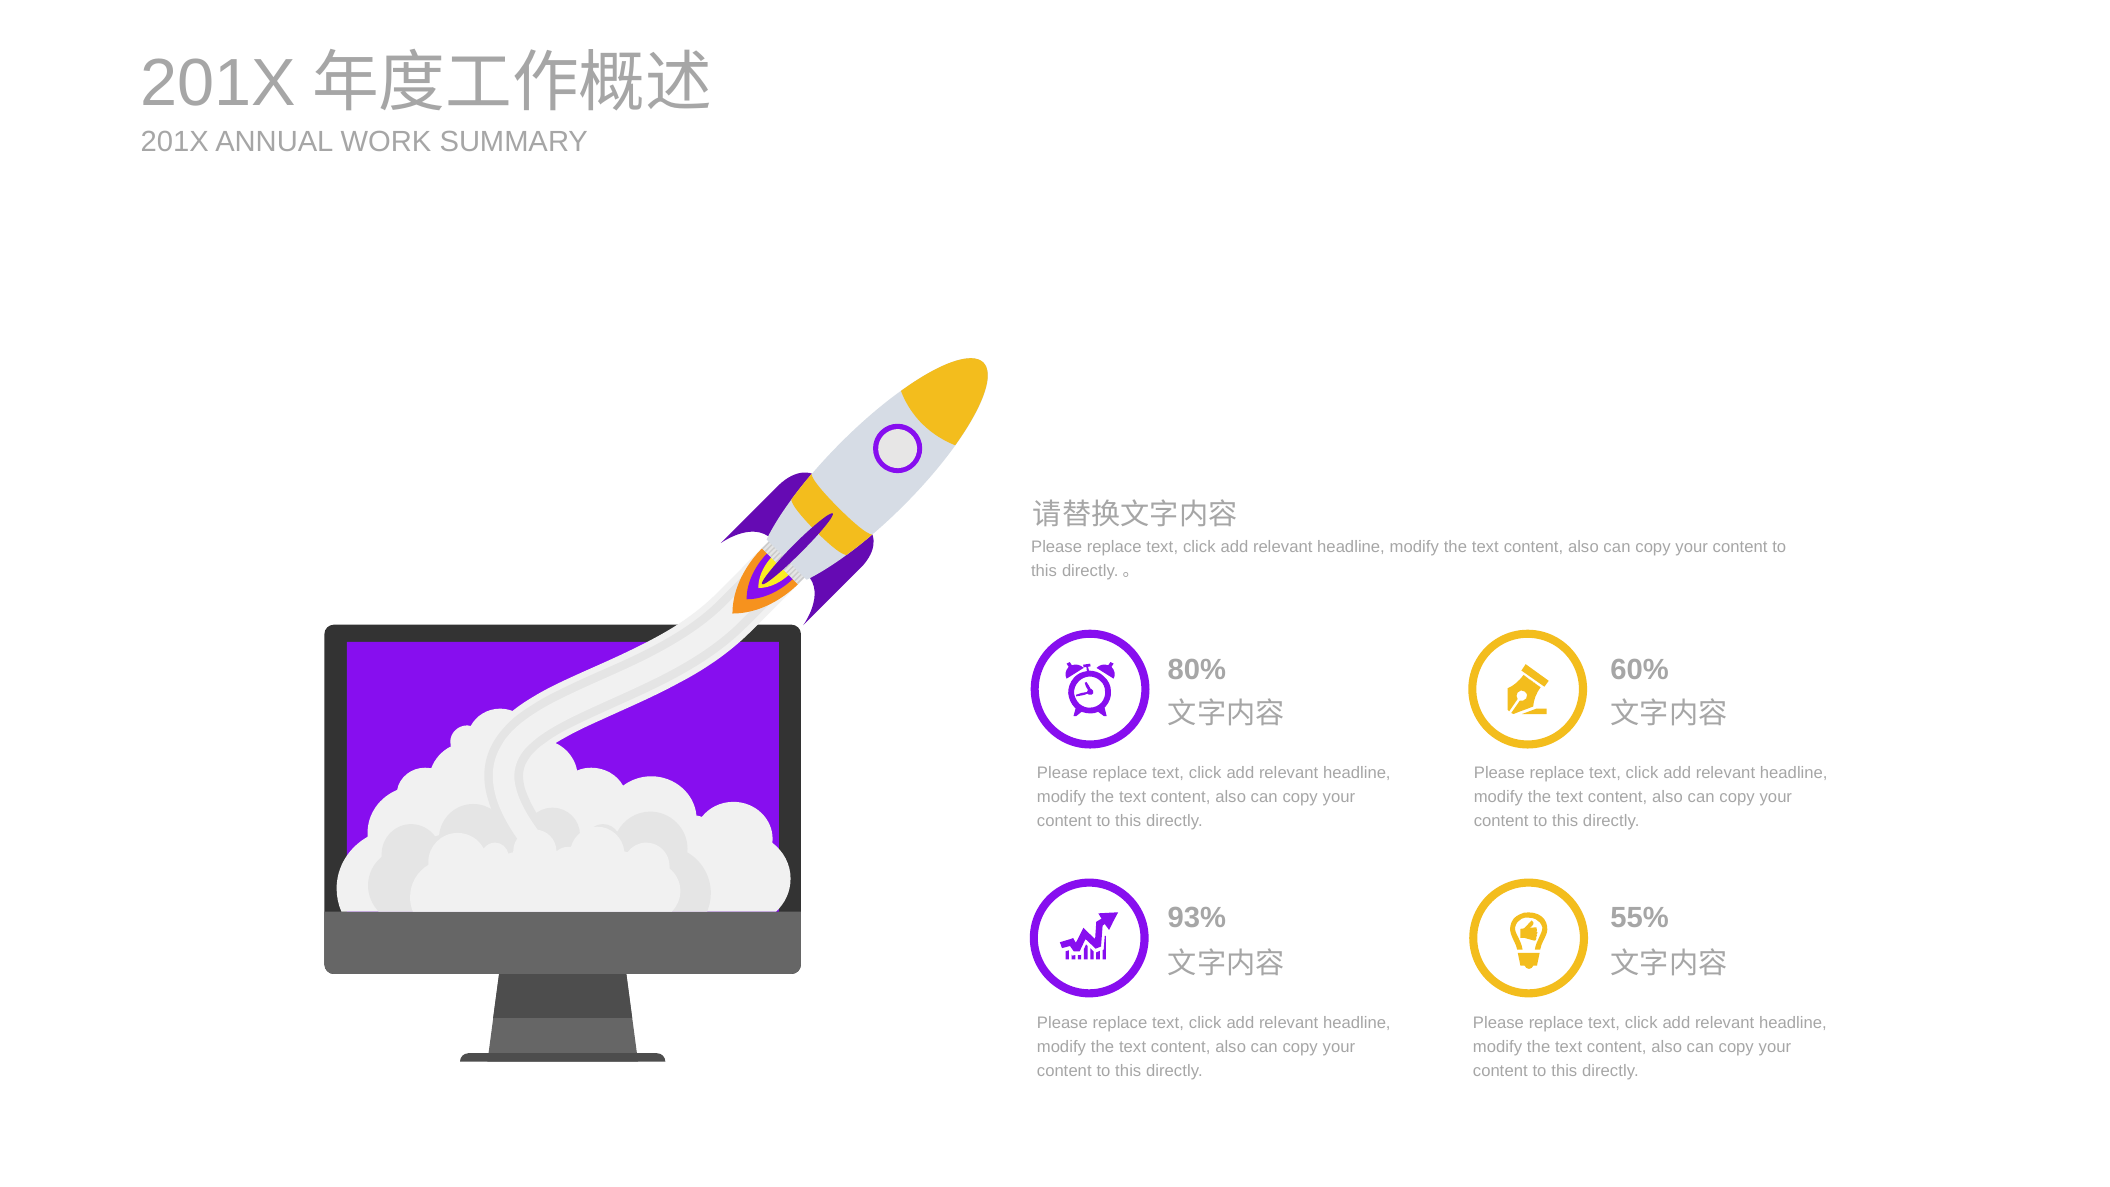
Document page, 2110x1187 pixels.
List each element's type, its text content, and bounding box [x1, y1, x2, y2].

text_box [1507, 664, 1549, 715]
text_box 60% [1595, 636, 1684, 693]
text_box [1102, 935, 1106, 960]
text_box 文字内容 [1595, 680, 1743, 737]
text_box [1467, 628, 1589, 750]
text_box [324, 345, 1001, 1062]
text_box [1096, 662, 1115, 679]
text_box 201X ANNUAL WORK SUMMARY [140, 122, 602, 158]
text_box [1059, 912, 1119, 952]
text_box [1517, 952, 1540, 969]
text_box Please replace text, click add relevant headline, modify the text content, also can copy your content to this directly.。 [1016, 524, 1825, 588]
text_box Please replace text, click add relevant headline, modify the text content, also can copy your content to this directly. [1022, 750, 1416, 837]
text_box Please replace text, click add relevant headline, modify the text content, also can copy your content to this directly. [1022, 1000, 1416, 1087]
text_box [1090, 948, 1094, 960]
text_box 201X年度工作概述 [140, 38, 789, 119]
text_box 55% [1595, 883, 1684, 941]
text_box [1065, 950, 1069, 960]
text_box Please replace text, click add relevant headline, modify the text content, also can copy your content to this directly. [1458, 1000, 1852, 1087]
text_box [1510, 912, 1548, 950]
text_box [1029, 628, 1151, 750]
text_box [1028, 877, 1150, 999]
text_box 请替换文字内容 [1018, 481, 1253, 524]
text_box 文字内容 [1153, 930, 1300, 988]
text_box [1096, 950, 1100, 960]
text_box Please replace text, click add relevant headline, modify the text content, also can copy your content to this directly. [1459, 750, 1853, 837]
text_box 文字内容 [1153, 680, 1300, 737]
text_box 文字内容 [1595, 930, 1743, 988]
text_box [1083, 944, 1088, 960]
text_box [1468, 877, 1590, 999]
text_box 93% [1152, 883, 1242, 941]
text_box 80% [1152, 636, 1242, 693]
text_box [1065, 662, 1111, 717]
